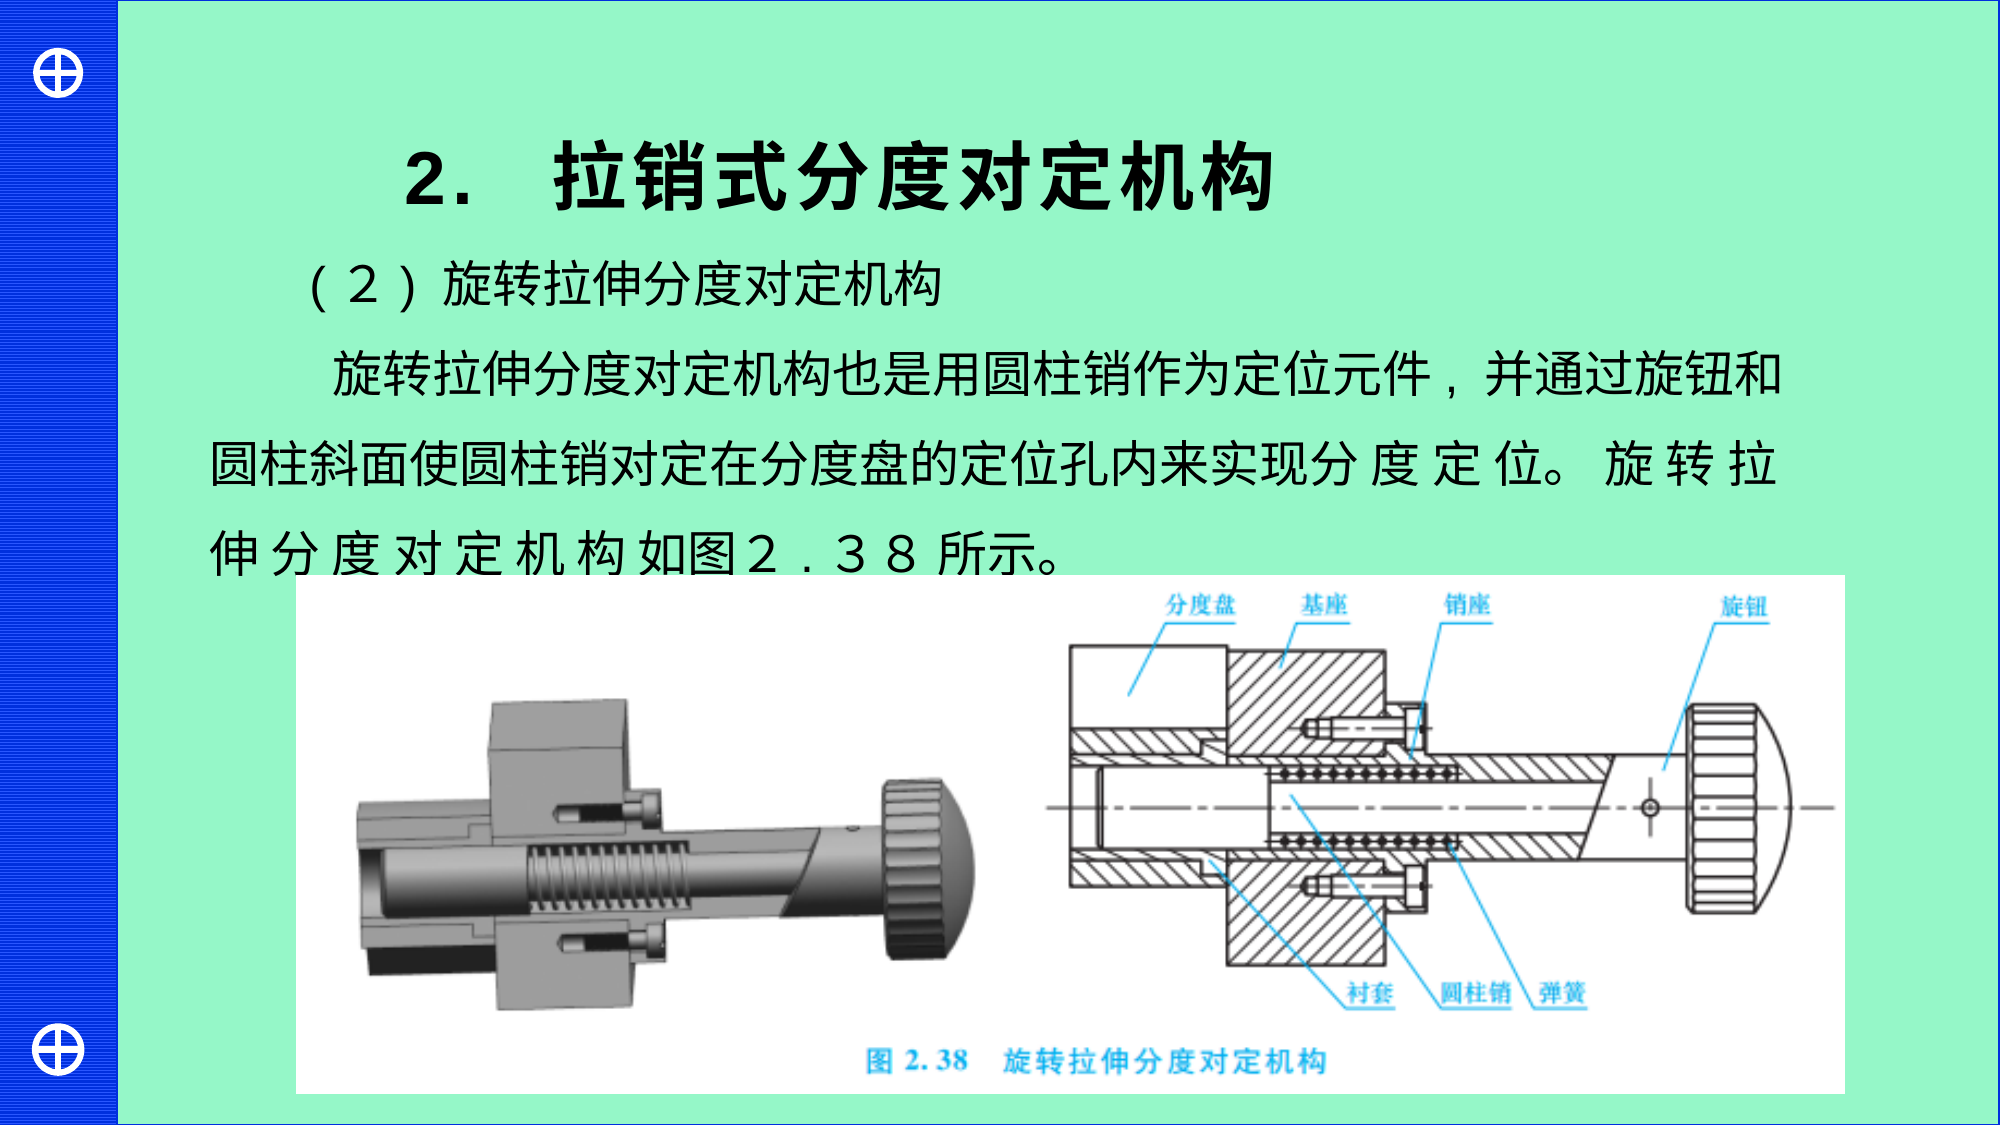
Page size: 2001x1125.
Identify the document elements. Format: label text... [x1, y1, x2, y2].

picture [296, 575, 1845, 1095]
text_box (２) 旋转拉伸分度对定机构 旋转拉伸分度对定机构也是用圆柱销作为定位元件, 并通过旋钮和圆柱斜面使圆柱销对定在分度盘的定位孔内来实现分 度 定 位。 旋 转 拉 伸 分 度 对 定 机 构 如图２.３８ 所示。 [194, 214, 1806, 590]
text_box 2. 拉销式分度对定机构 [173, 106, 1462, 228]
